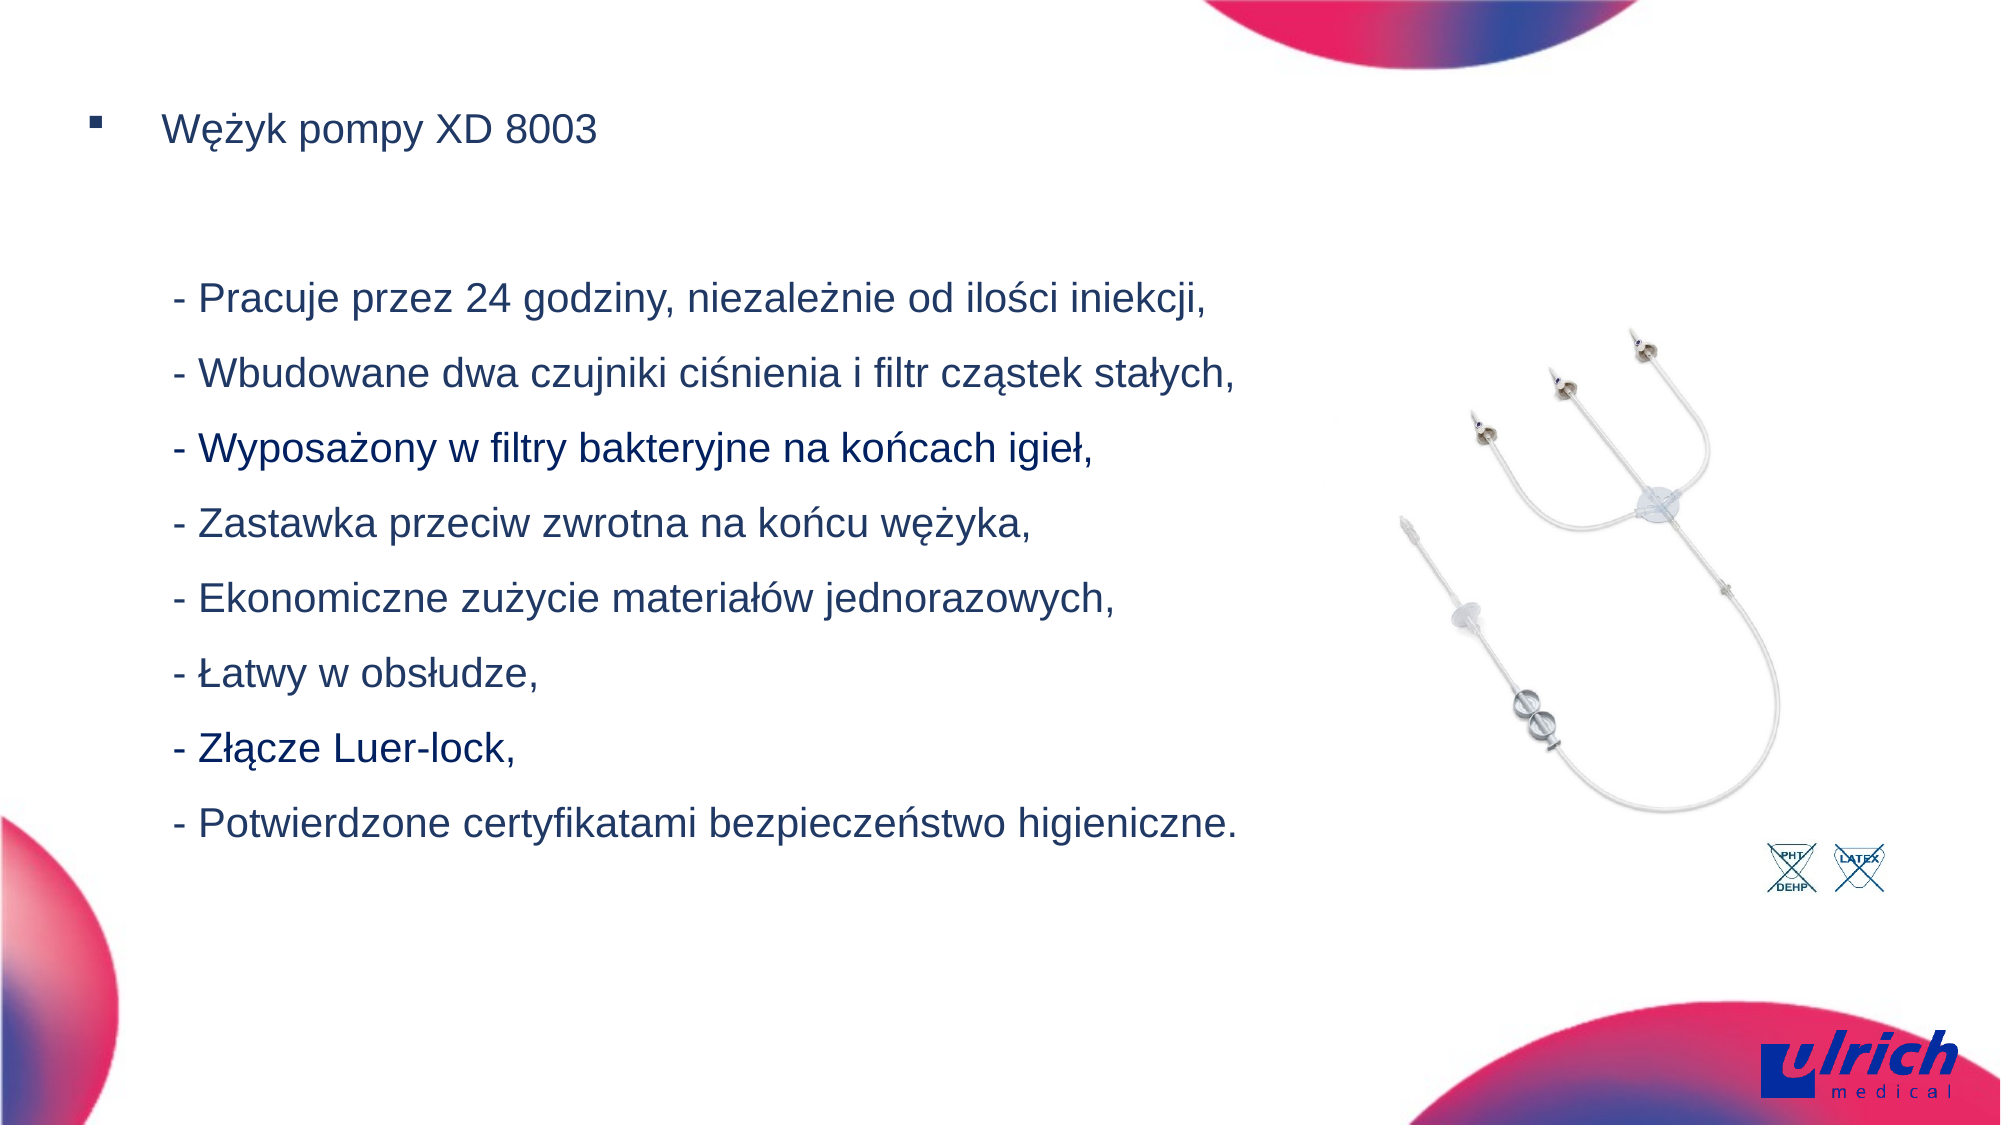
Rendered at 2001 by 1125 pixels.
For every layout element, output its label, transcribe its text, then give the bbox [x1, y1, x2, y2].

text_box - Pracuje przez 24 godziny, niezależnie od ilości iniekcji, - Wbudowane dwa czujniki ciśnienia i filtr cząstek stałych, - Wyposażony w filtry bakteryjne na końcach igieł, - Zastawka przeciw zwrotna na końcu wężyka, - Ekonomiczne zużycie materiałów jednorazowych, - Łatwy w obsłudze, - Złącze Luer-lock, - Potwierdzone certyfikatami bezpieczeństwo higieniczne. [157, 238, 1263, 929]
text_box Wężyk pompy XD 8003 [71, 69, 1448, 160]
picture [0, 0, 2001, 1125]
